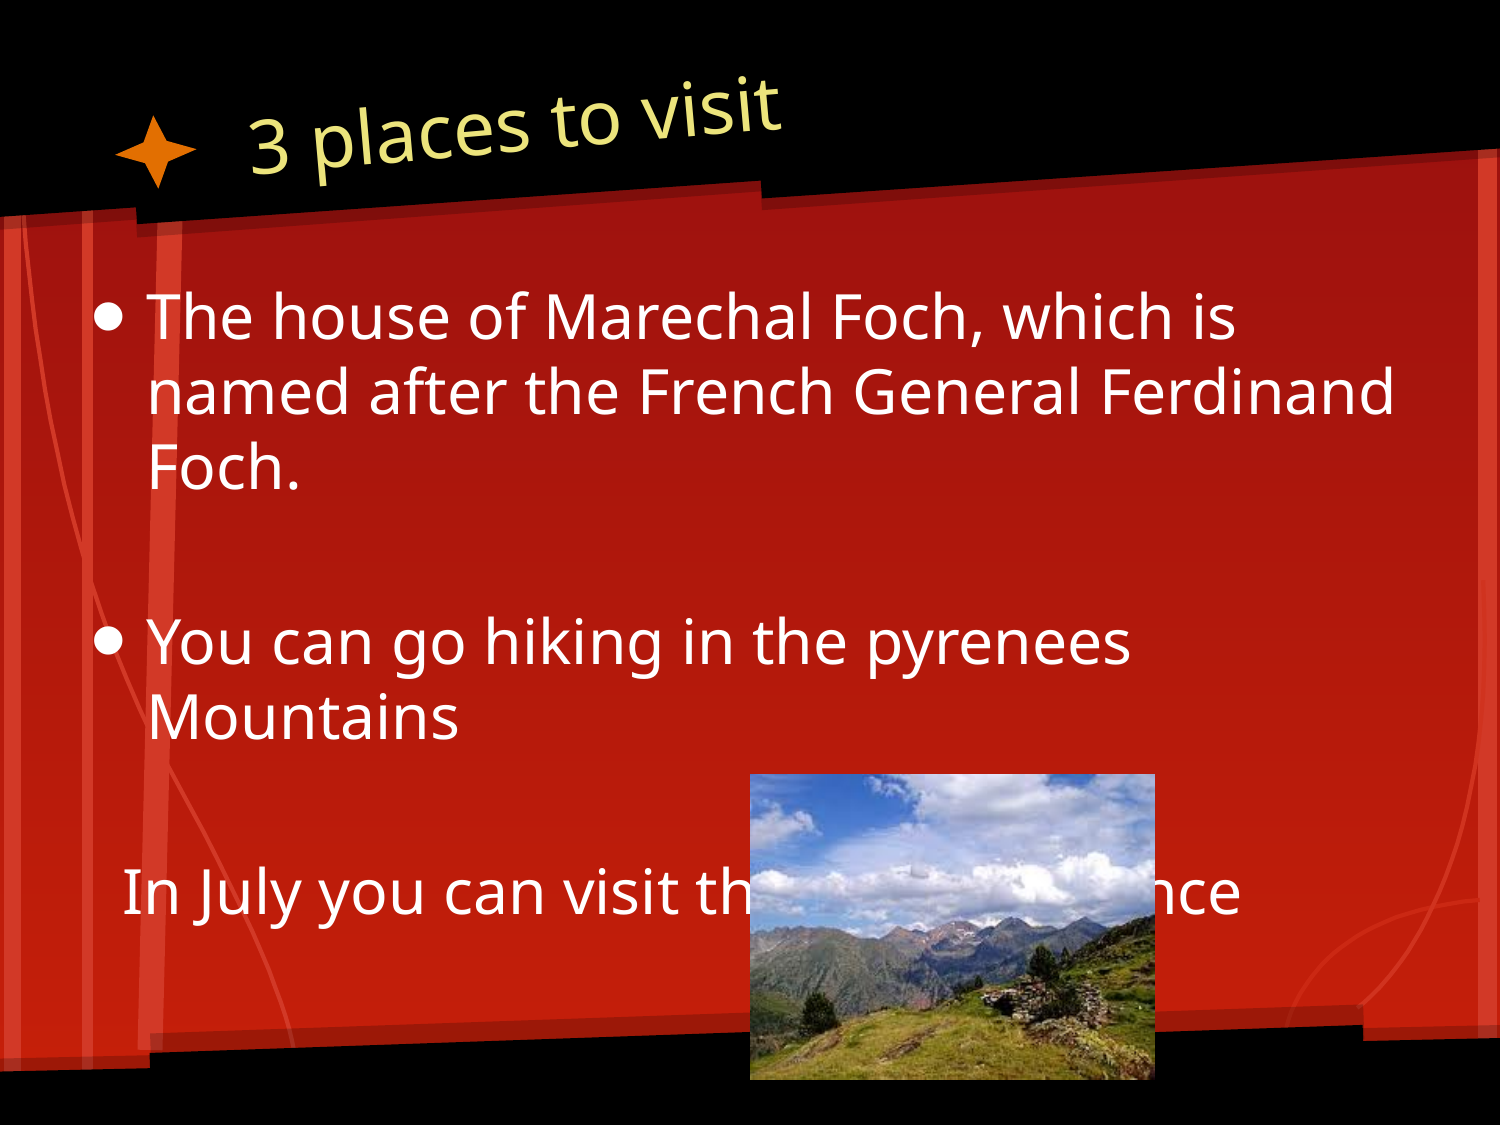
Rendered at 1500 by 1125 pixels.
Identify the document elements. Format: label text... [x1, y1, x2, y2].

title 3 places to visit [187, 0, 1500, 244]
list The house of Marechal Foch, which is named after the French General Ferdinand Foch. You can go hiking in the pyrenees Mountains In July you can visit the Tour de France [75, 262, 1425, 1005]
picture [749, 774, 1155, 1080]
